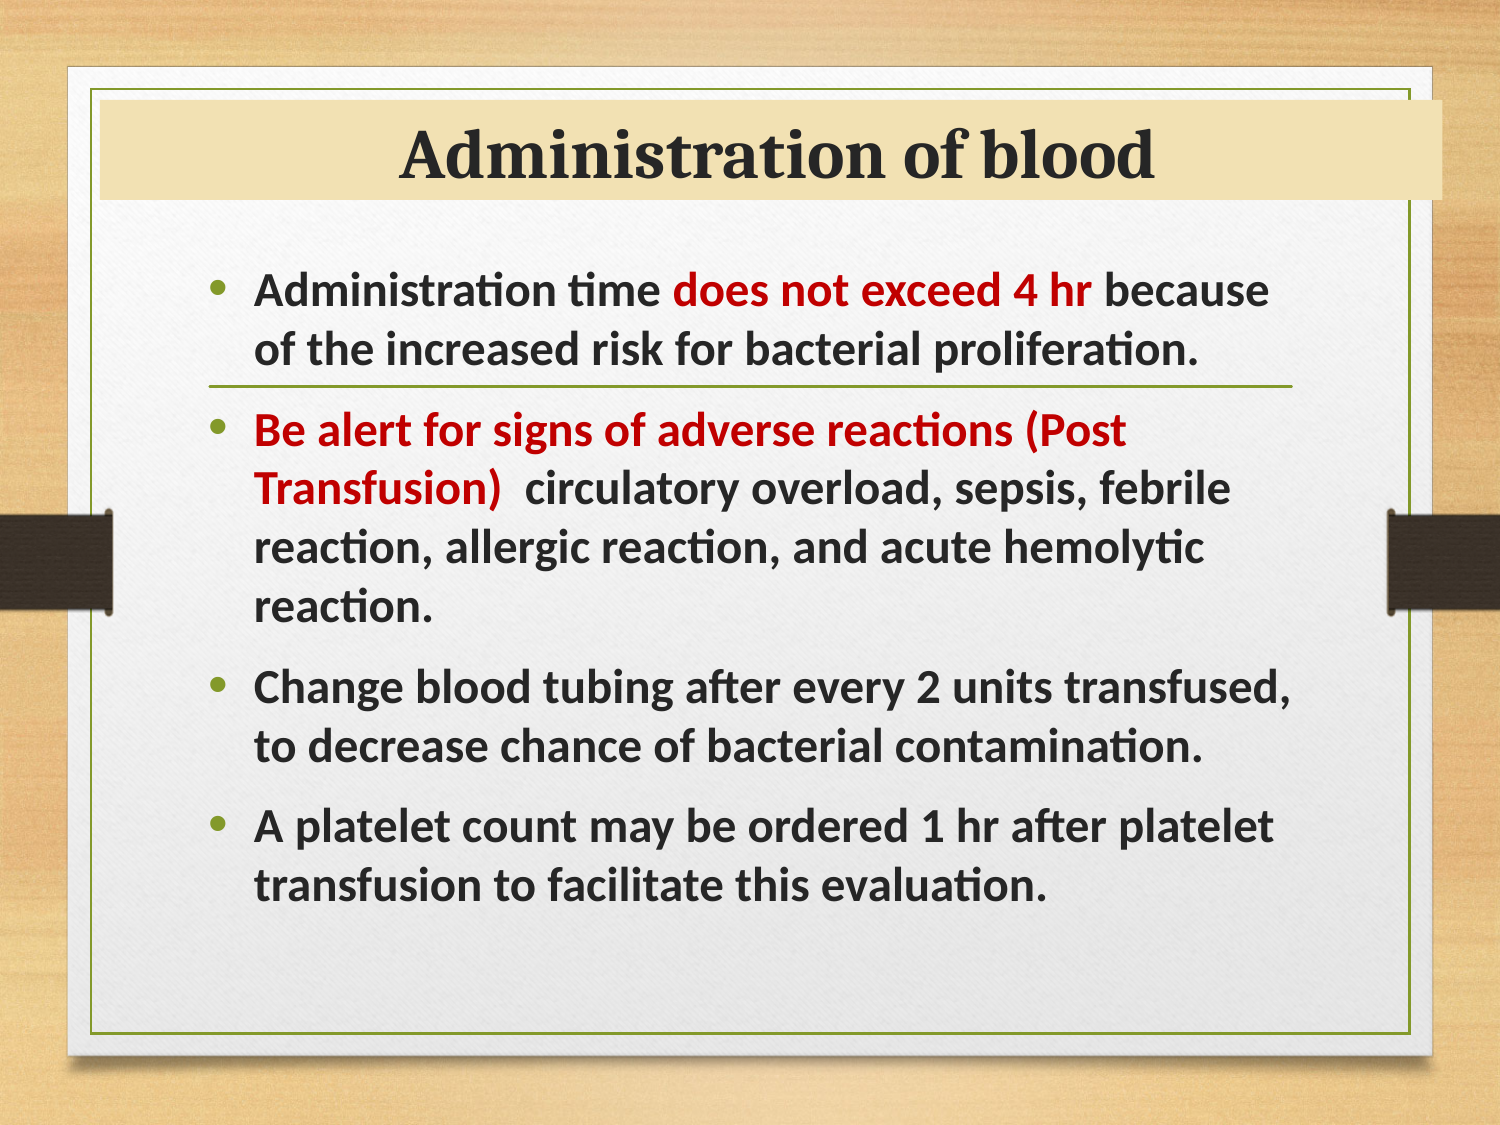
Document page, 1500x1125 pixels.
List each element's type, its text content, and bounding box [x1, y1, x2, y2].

list Administration time does not exceed 4 hr because of the increased risk for bacterial proliferation. Be alert for signs of adverse reactions (Post Transfusion) circulatory overload, sepsis, febrile reaction, allergic reaction, and acute hemolytic reaction. Change blood tubing after every 2 units transfused, to decrease chance of bacterial contamination. A platelet count may be ordered 1 hr after platelet transfusion to facilitate this evaluation. [193, 249, 1309, 974]
picture [0, 0, 1500, 1125]
title Administration of blood [99, 99, 1443, 200]
